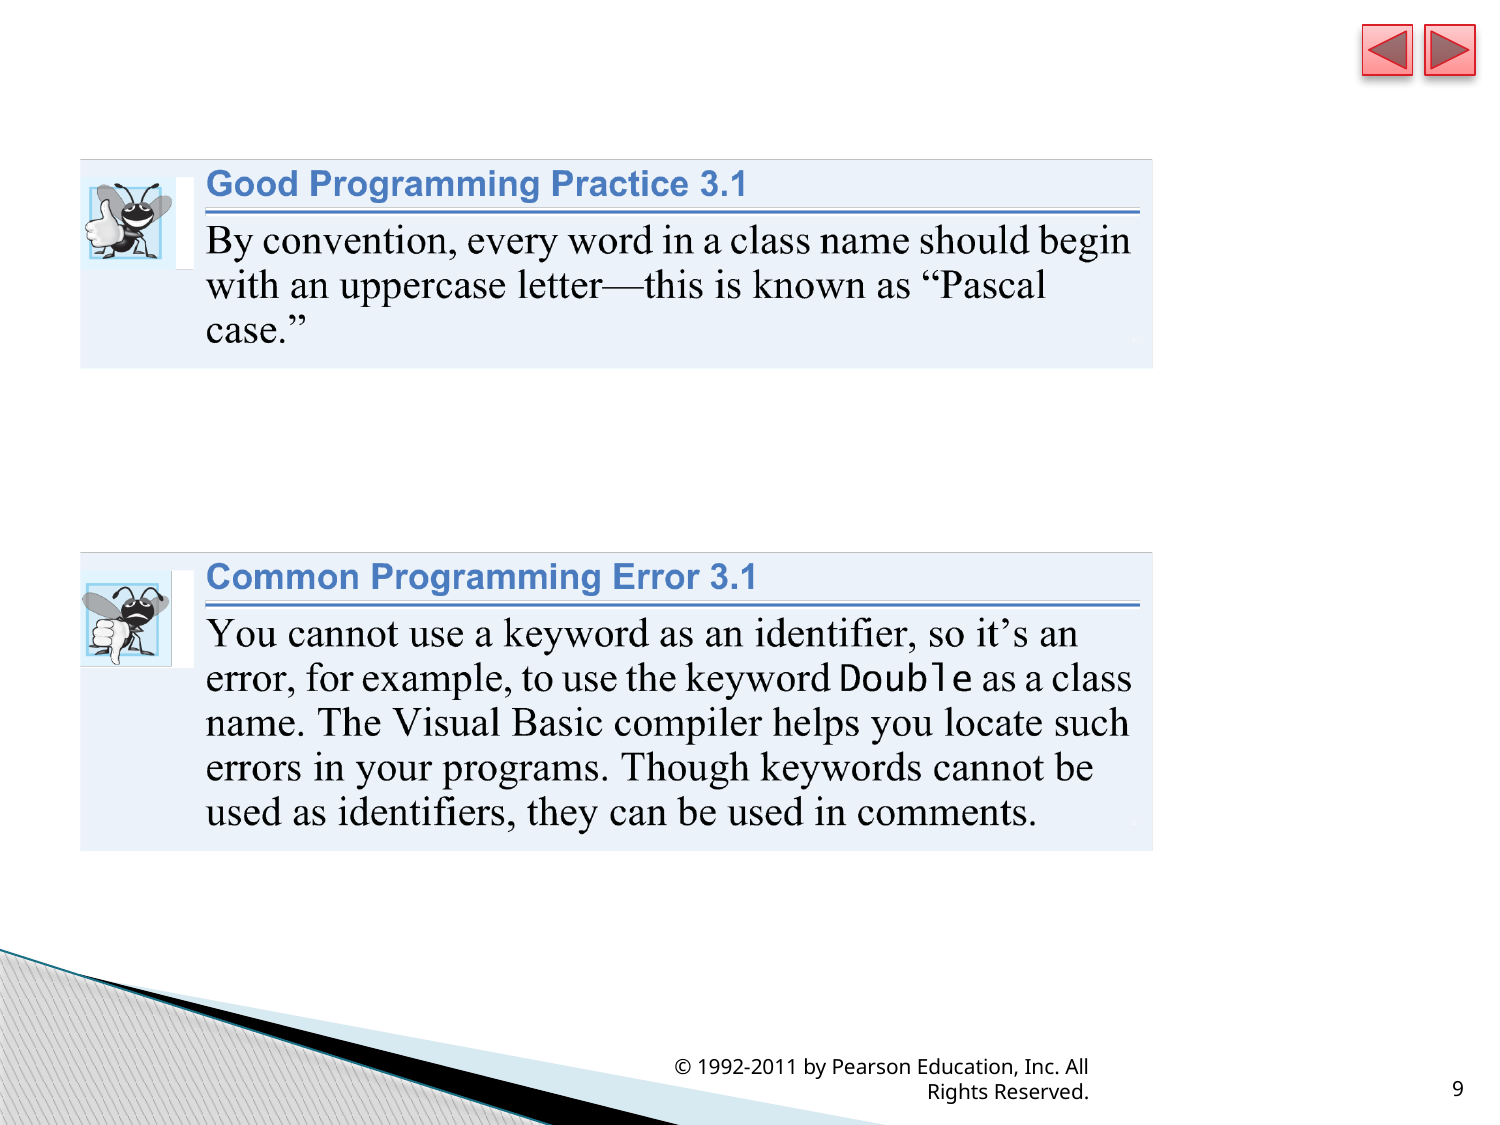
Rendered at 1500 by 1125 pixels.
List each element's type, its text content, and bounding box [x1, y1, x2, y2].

footer © 1992-2011 by Pearson Education, Inc. All Rights Reserved. [650, 1051, 1105, 1112]
picture [0, 106, 1500, 1018]
slide_number 9 [1418, 1051, 1479, 1112]
